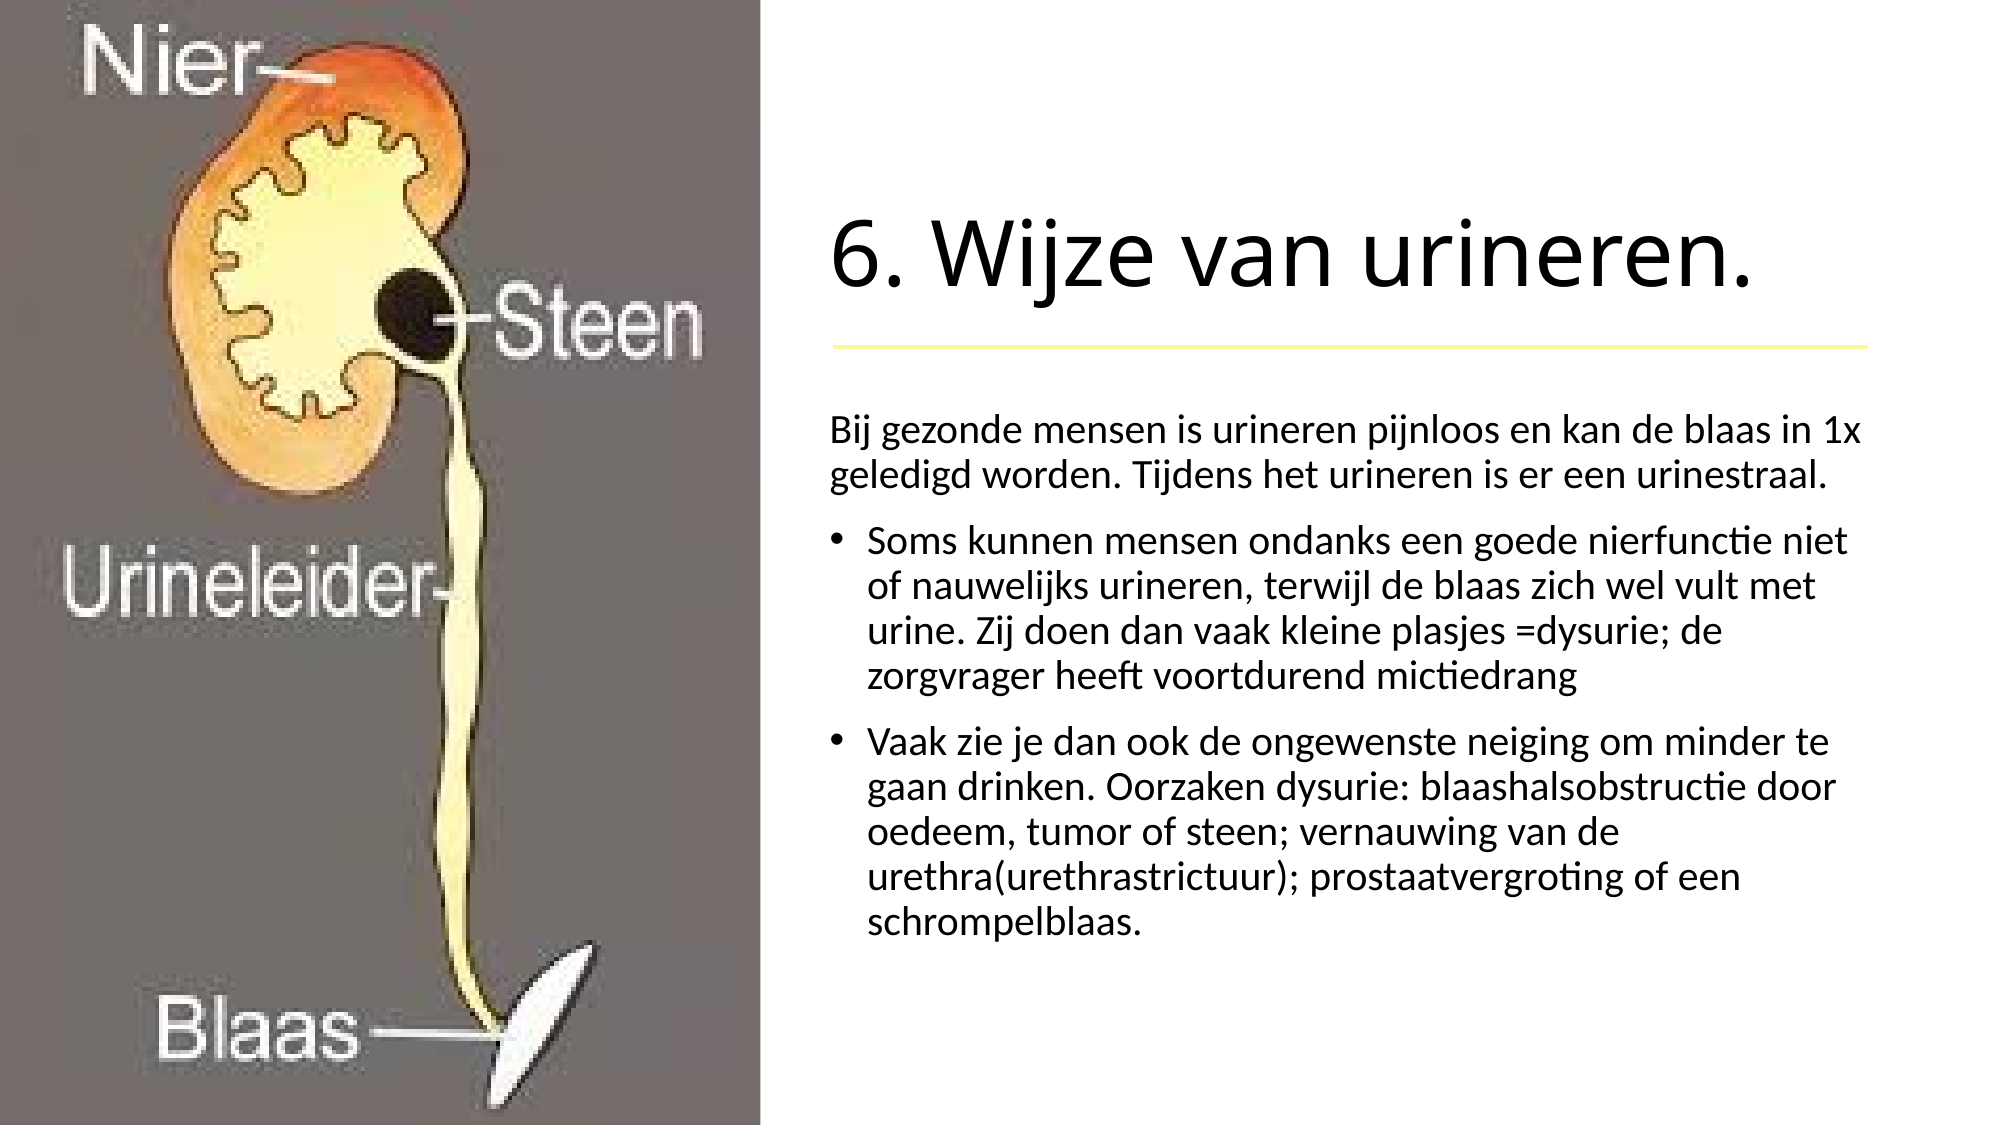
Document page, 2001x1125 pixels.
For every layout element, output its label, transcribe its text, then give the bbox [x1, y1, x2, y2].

list Bij gezonde mensen is urineren pijnloos en kan de blaas in 1x geledigd worden. Tijdens het urineren is er een urinestraal. Soms kunnen mensen ondanks een goede nierfunctie niet of nauwelijks urineren, terwijl de blaas zich wel vult met urine. Zij doen dan vaak kleine plasjes =dysurie; de zorgvrager heeft voortdurend mictiedrang Vaak zie je dan ook de ongewenste neiging om minder te gaan drinken. Oorzaken dysurie: blaashalsobstructie door oedeem, tumor of steen; vernauwing van de urethra(urethrastrictuur); prostaatvergroting of een schrompelblaas. [814, 399, 1895, 1021]
title 6. Wijze van urineren. [814, 103, 1895, 315]
picture [0, 0, 761, 1125]
